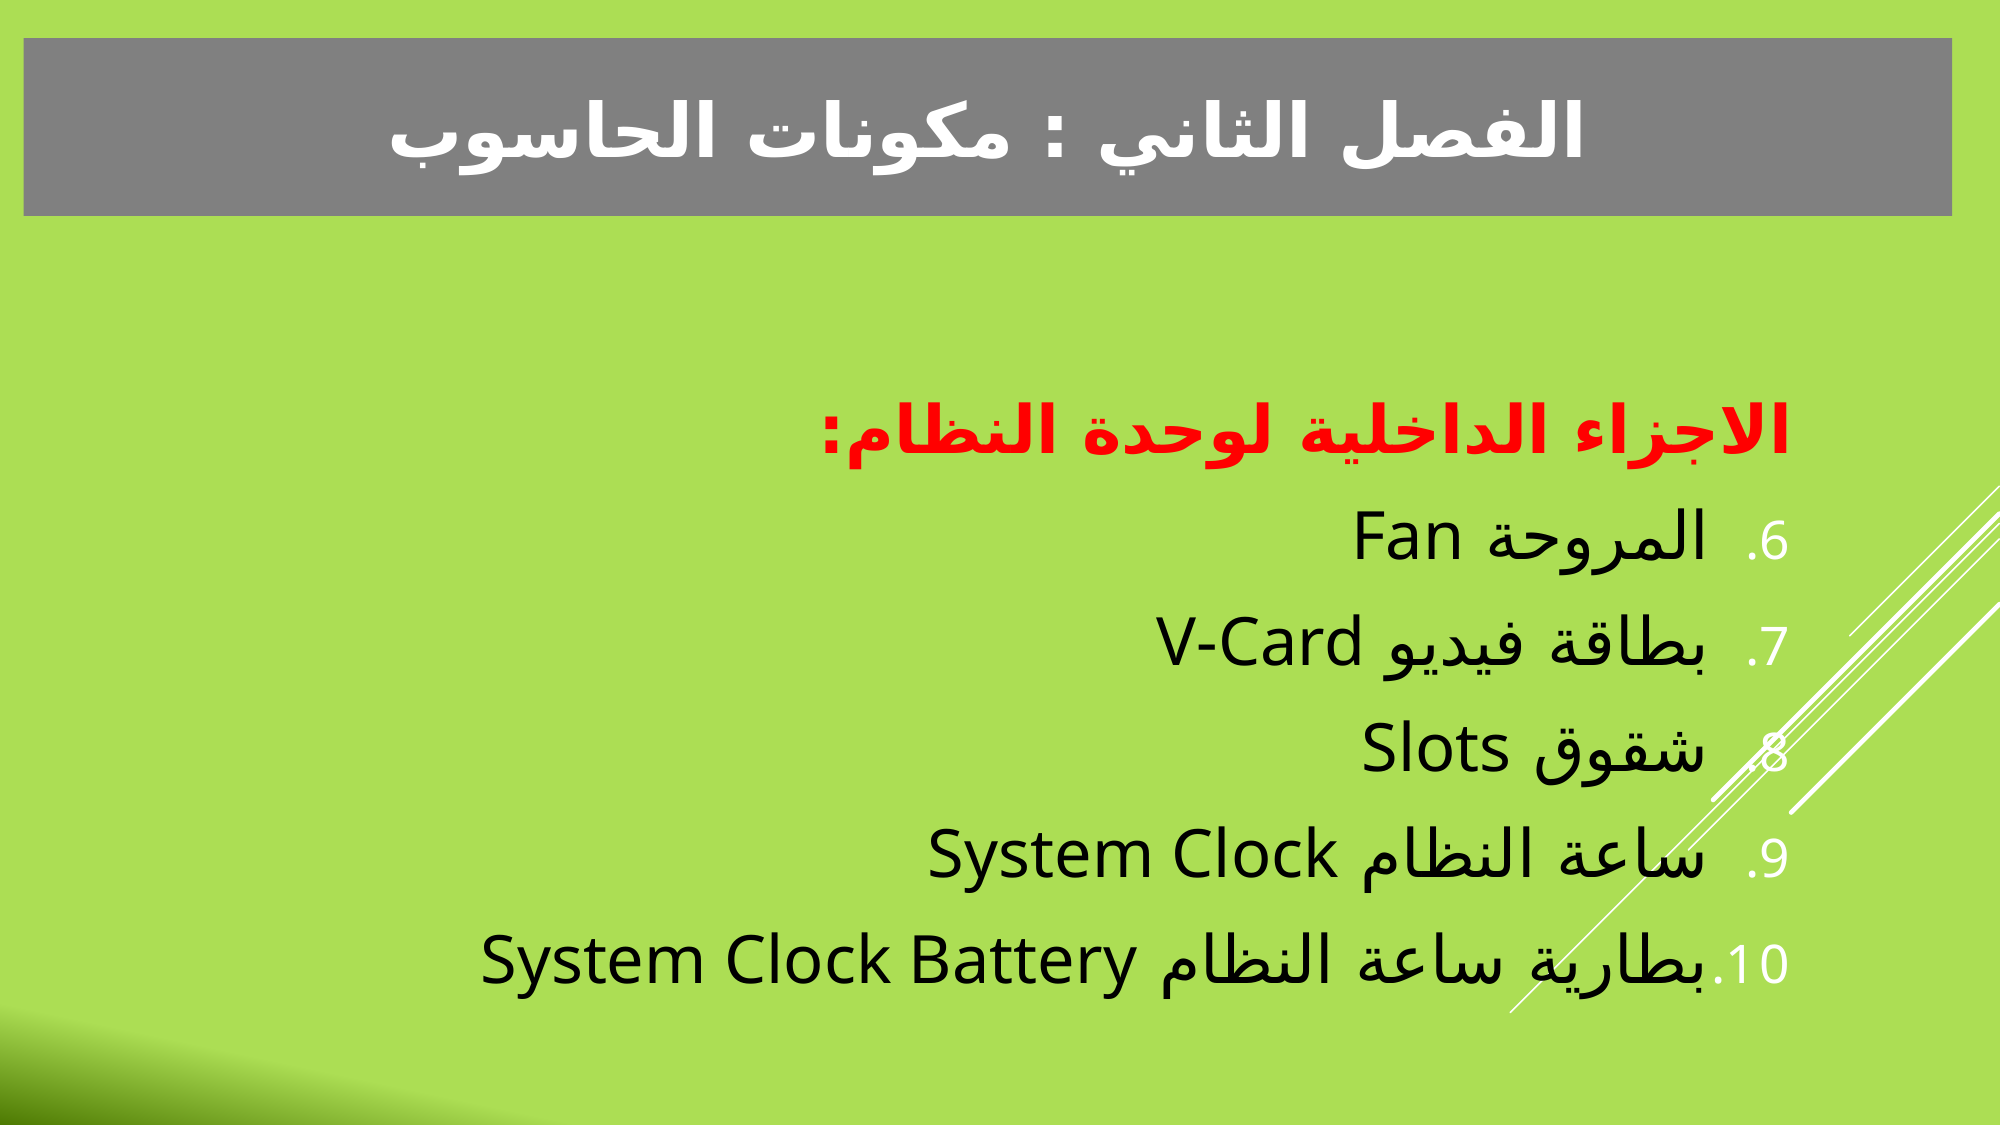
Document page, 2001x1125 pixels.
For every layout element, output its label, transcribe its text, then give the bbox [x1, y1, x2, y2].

list الاجزاء الداخلية لوحدة النظام: المروحة Fan بطاقة فيديو V-Card شقوق Slots ساعة النظام System Clock بطارية ساعة النظام System Clock Battery [203, 277, 1809, 1106]
text_box الفصل الثاني : مكونات الحاسوب [23, 38, 1953, 216]
